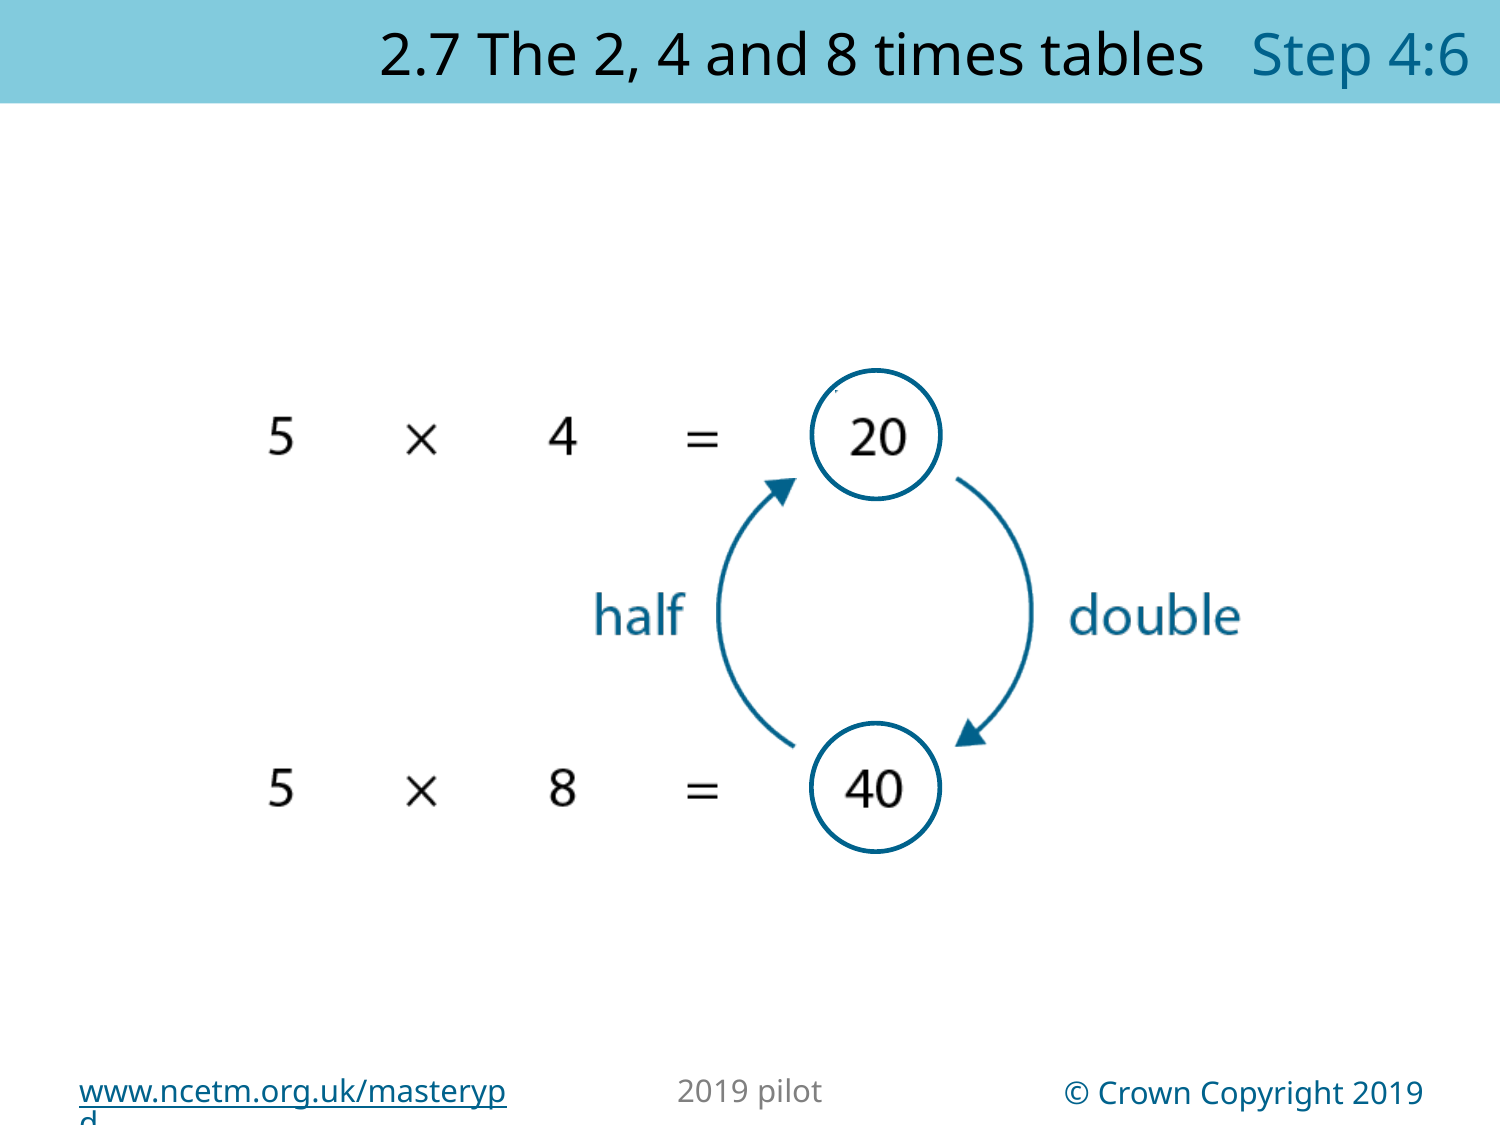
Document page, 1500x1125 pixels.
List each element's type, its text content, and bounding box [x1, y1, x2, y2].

text_box [811, 370, 941, 499]
text_box [811, 723, 940, 852]
picture [571, 558, 715, 662]
list 2.7 The 2, 4 and 8 times tables Step 4:6 [0, 0, 1500, 104]
picture [834, 389, 918, 476]
picture [953, 475, 1035, 748]
picture [230, 368, 797, 848]
picture [1046, 558, 1304, 662]
picture [832, 743, 913, 828]
